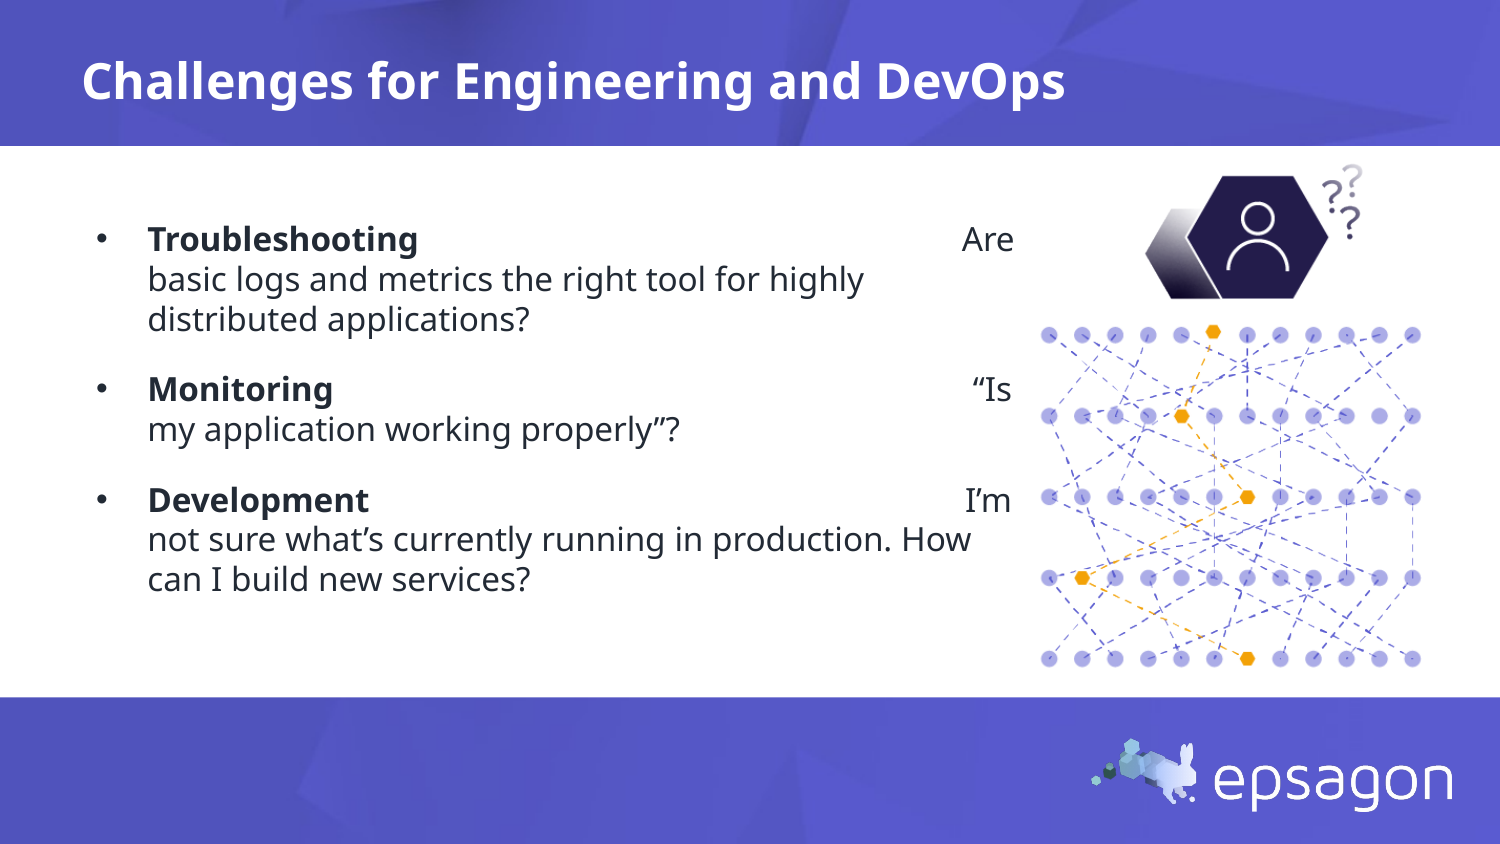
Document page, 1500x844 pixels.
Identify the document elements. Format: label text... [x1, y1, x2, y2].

list Challenges for Engineering and DevOps [73, 52, 1298, 122]
picture [0, 698, 1500, 844]
picture [0, 0, 1500, 146]
text_box Troubleshooting Are basic logs and metrics the right tool for highly distributed applications? Monitoring “Is my application working properly”? Development I’m not sure what’s currently running in production. How can I build new services? [76, 210, 1026, 634]
picture [1031, 157, 1428, 676]
